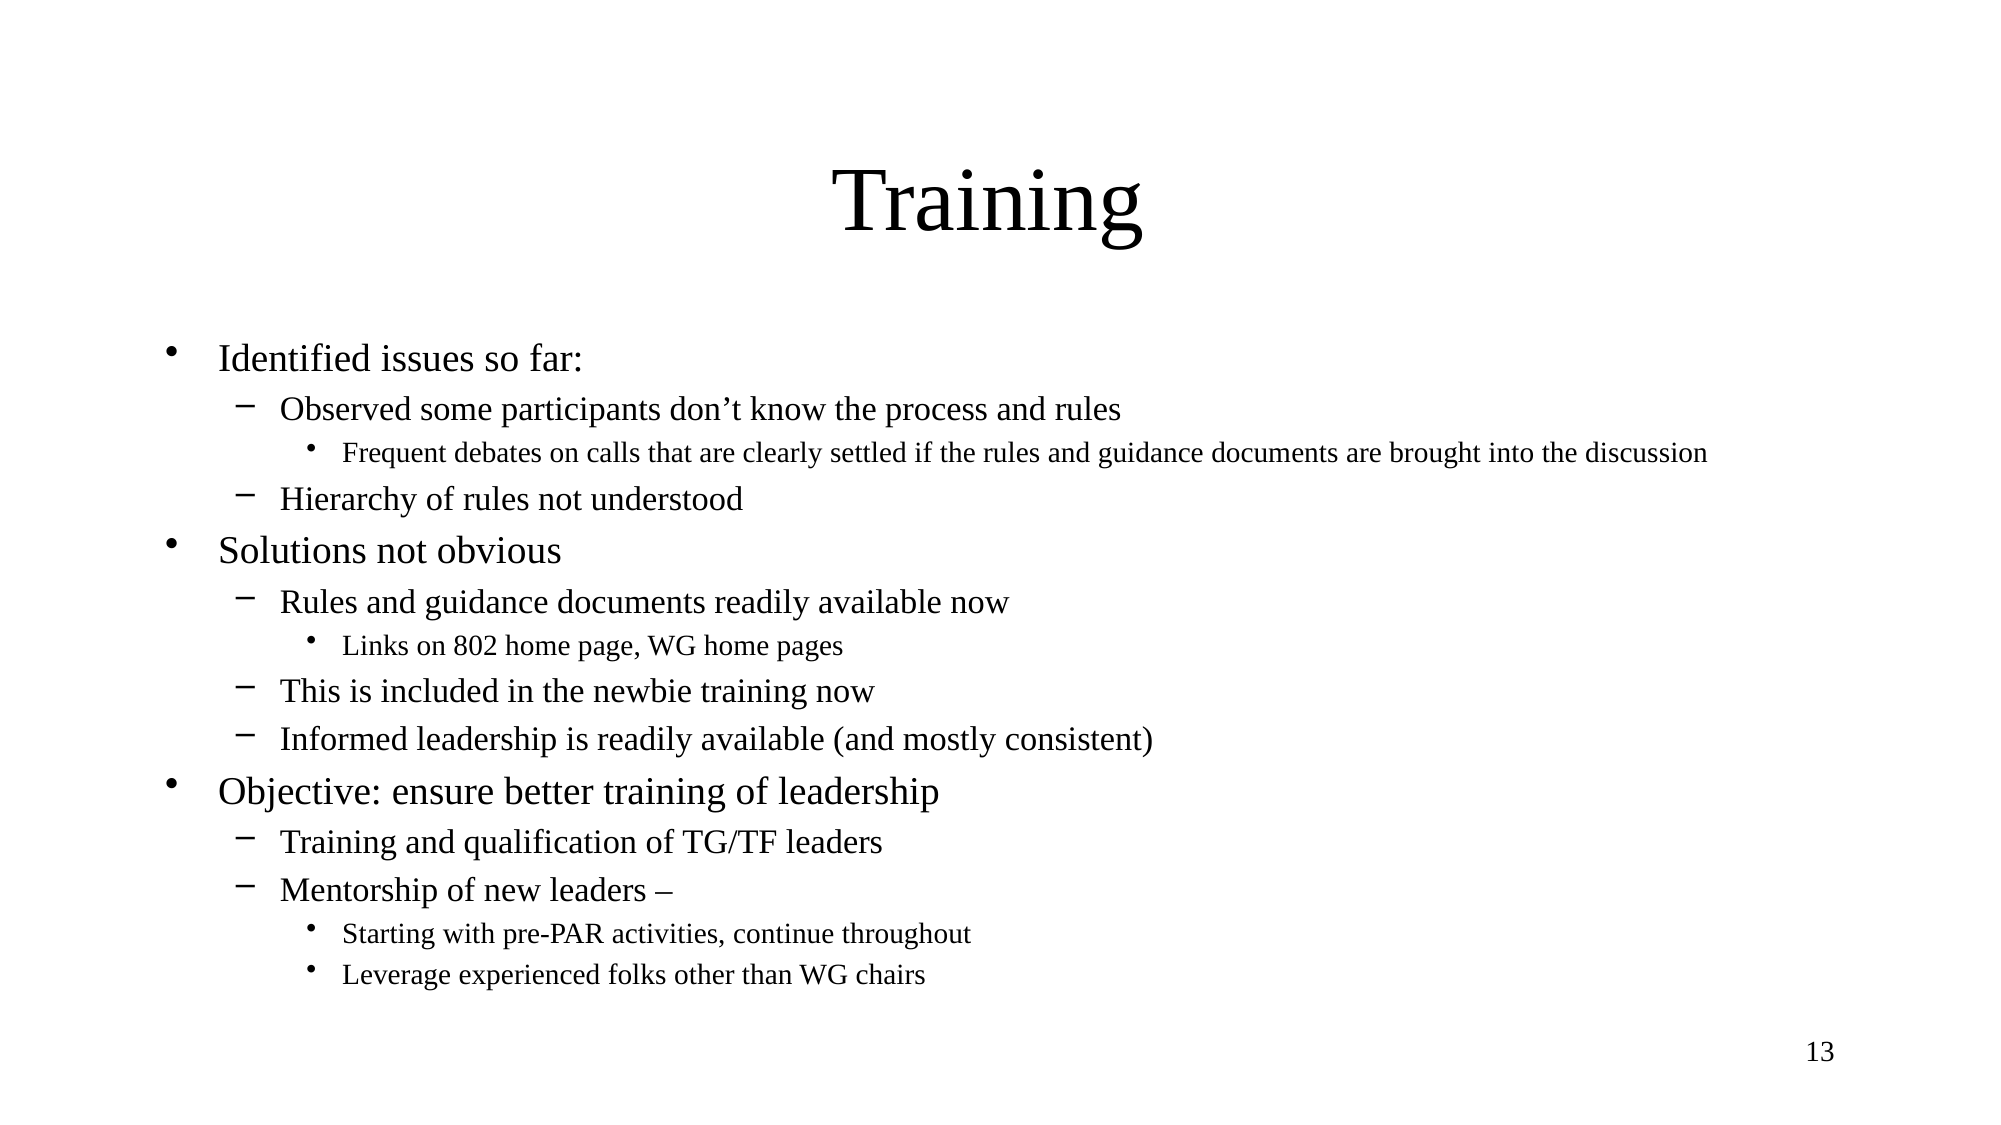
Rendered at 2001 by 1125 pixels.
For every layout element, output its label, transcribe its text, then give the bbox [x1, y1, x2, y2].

slide_number 13 [1433, 1024, 1851, 1101]
title Training [149, 99, 1851, 288]
list Identified issues so far: Observed some participants don’t know the process and rules Frequent debates on calls that are clearly settled if the rules and guidance documents are brought into the discussion Hierarchy of rules not understood Solutions not obvious Rules and guidance documents readily available now Links on 802 home page, WG home pages This is included in the newbie training now Informed leadership is readily available (and mostly consistent) Objective: ensure better training of leadership Training and qualification of TG/TF leaders Mentorship of new leaders – Starting with pre-PAR activities, continue throughout Leverage experienced folks other than WG chairs [149, 324, 1851, 1001]
